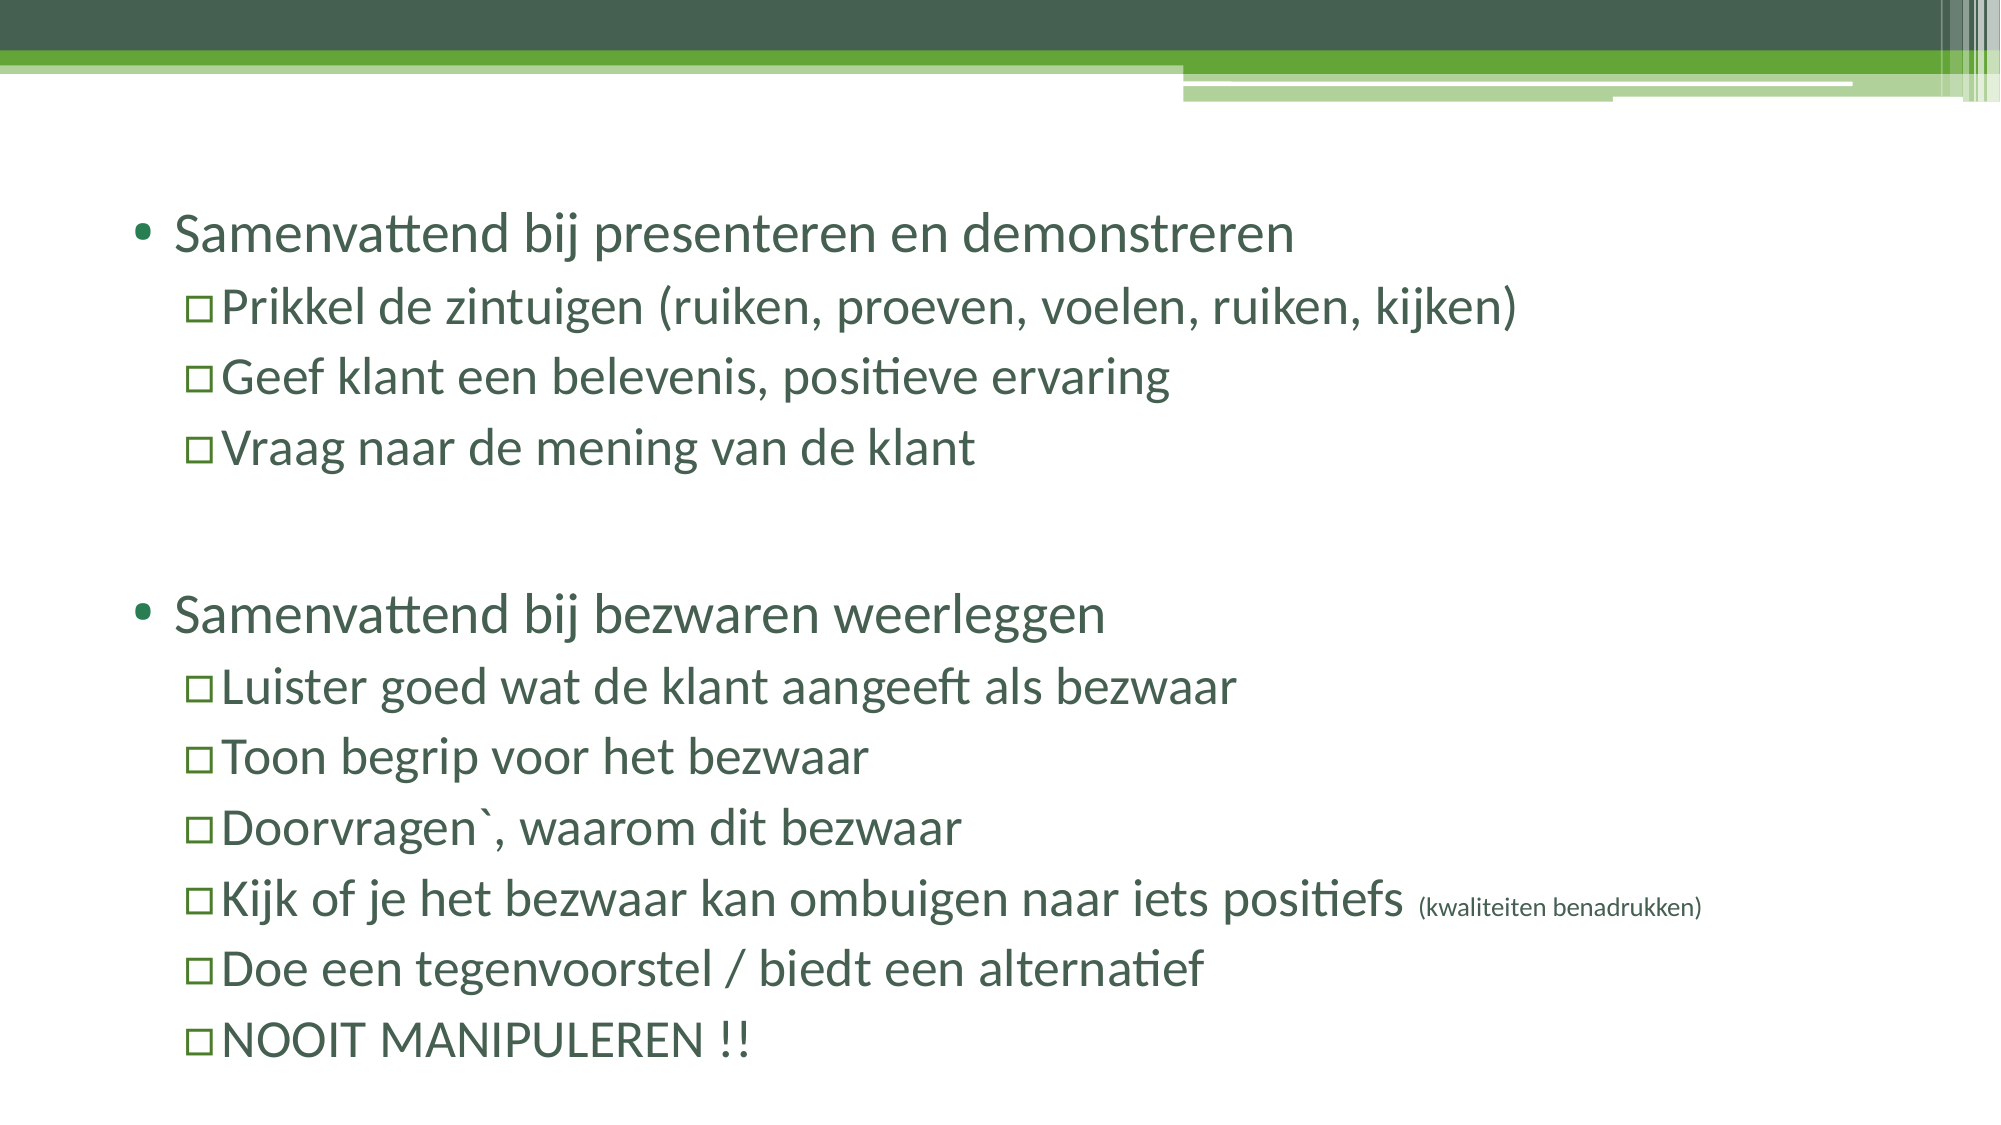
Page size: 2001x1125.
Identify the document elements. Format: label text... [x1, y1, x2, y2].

list Samenvattend bij presenteren en demonstreren Prikkel de zintuigen (ruiken, proeven, voelen, ruiken, kijken) Geef klant een belevenis, positieve ervaring Vraag naar de mening van de klant Samenvattend bij bezwaren weerleggen Luister goed wat de klant aangeeft als bezwaar Toon begrip voor het bezwaar Doorvragen`, waarom dit bezwaar Kijk of je het bezwaar kan ombuigen naar iets positiefs (kwaliteiten benadrukken) Doe een tegenvoorstel / biedt een alternatief NOOIT MANIPULEREN !! [99, 112, 1800, 1084]
